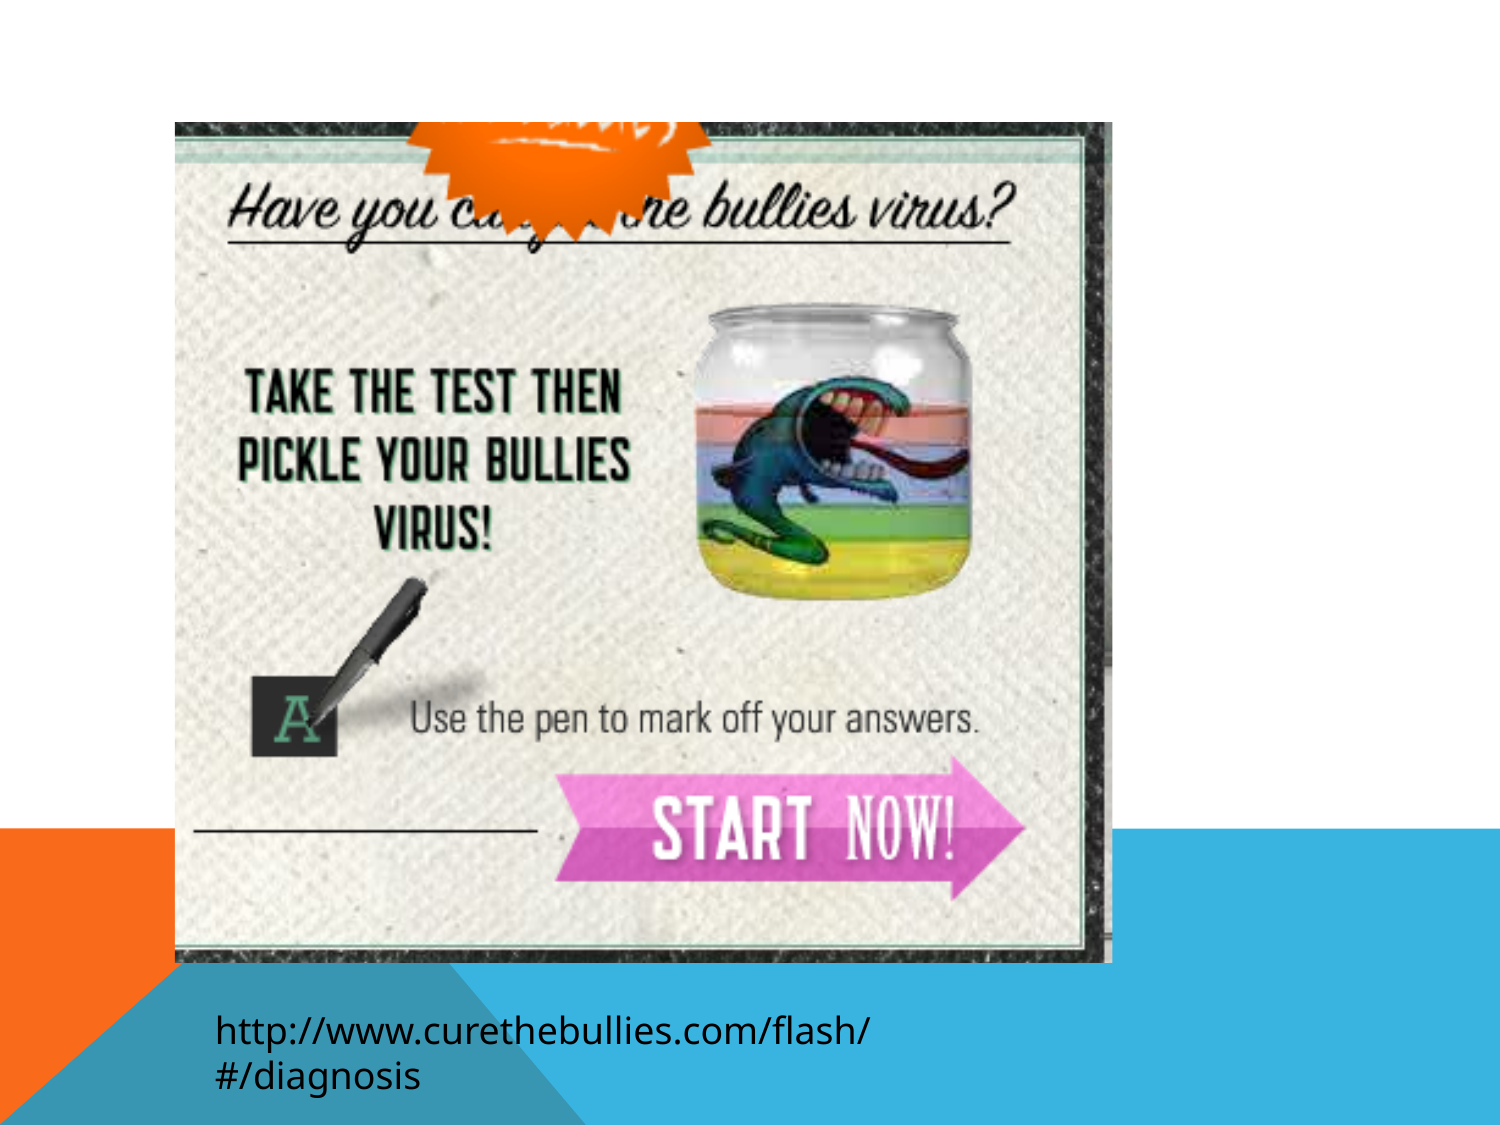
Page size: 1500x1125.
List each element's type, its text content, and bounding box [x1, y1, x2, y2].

picture [174, 122, 1113, 963]
text_box http://www.curethebullies.com/flash/#/diagnosis [199, 999, 938, 1105]
